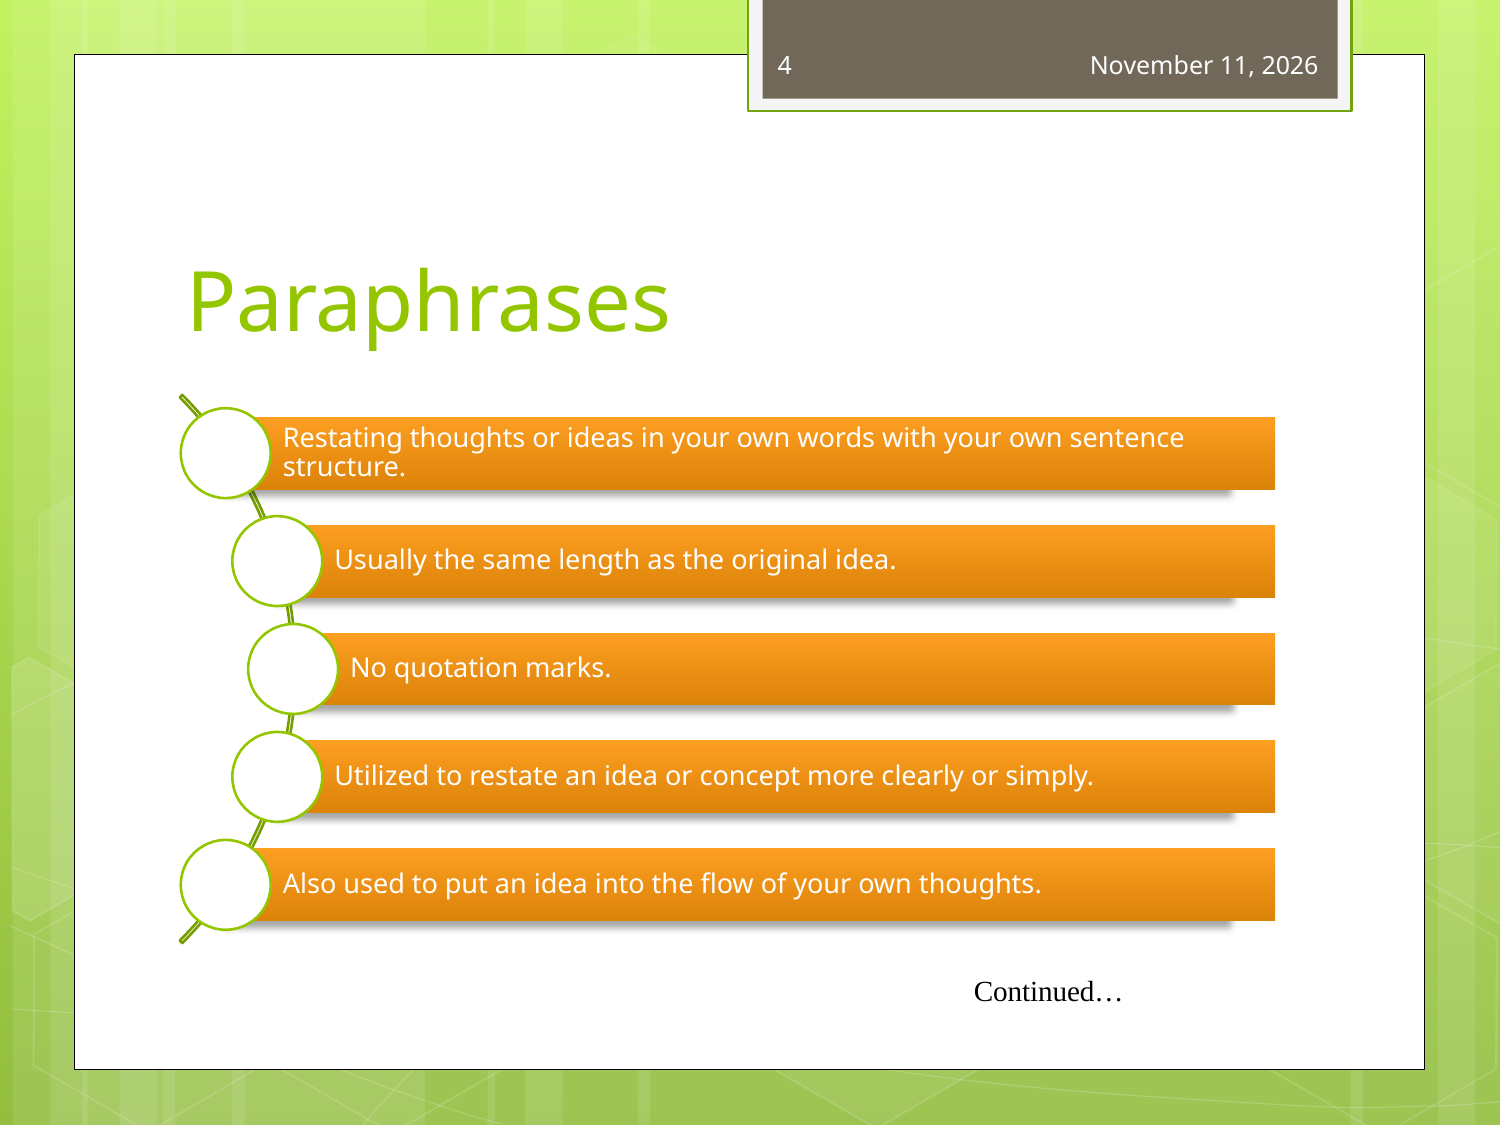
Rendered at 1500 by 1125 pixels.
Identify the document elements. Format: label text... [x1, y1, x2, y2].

slide_number 4 [762, 36, 982, 97]
title Paraphrases [171, 168, 1324, 357]
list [170, 380, 1284, 957]
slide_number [983, 36, 1334, 97]
footer Continued… [761, 960, 1336, 1020]
